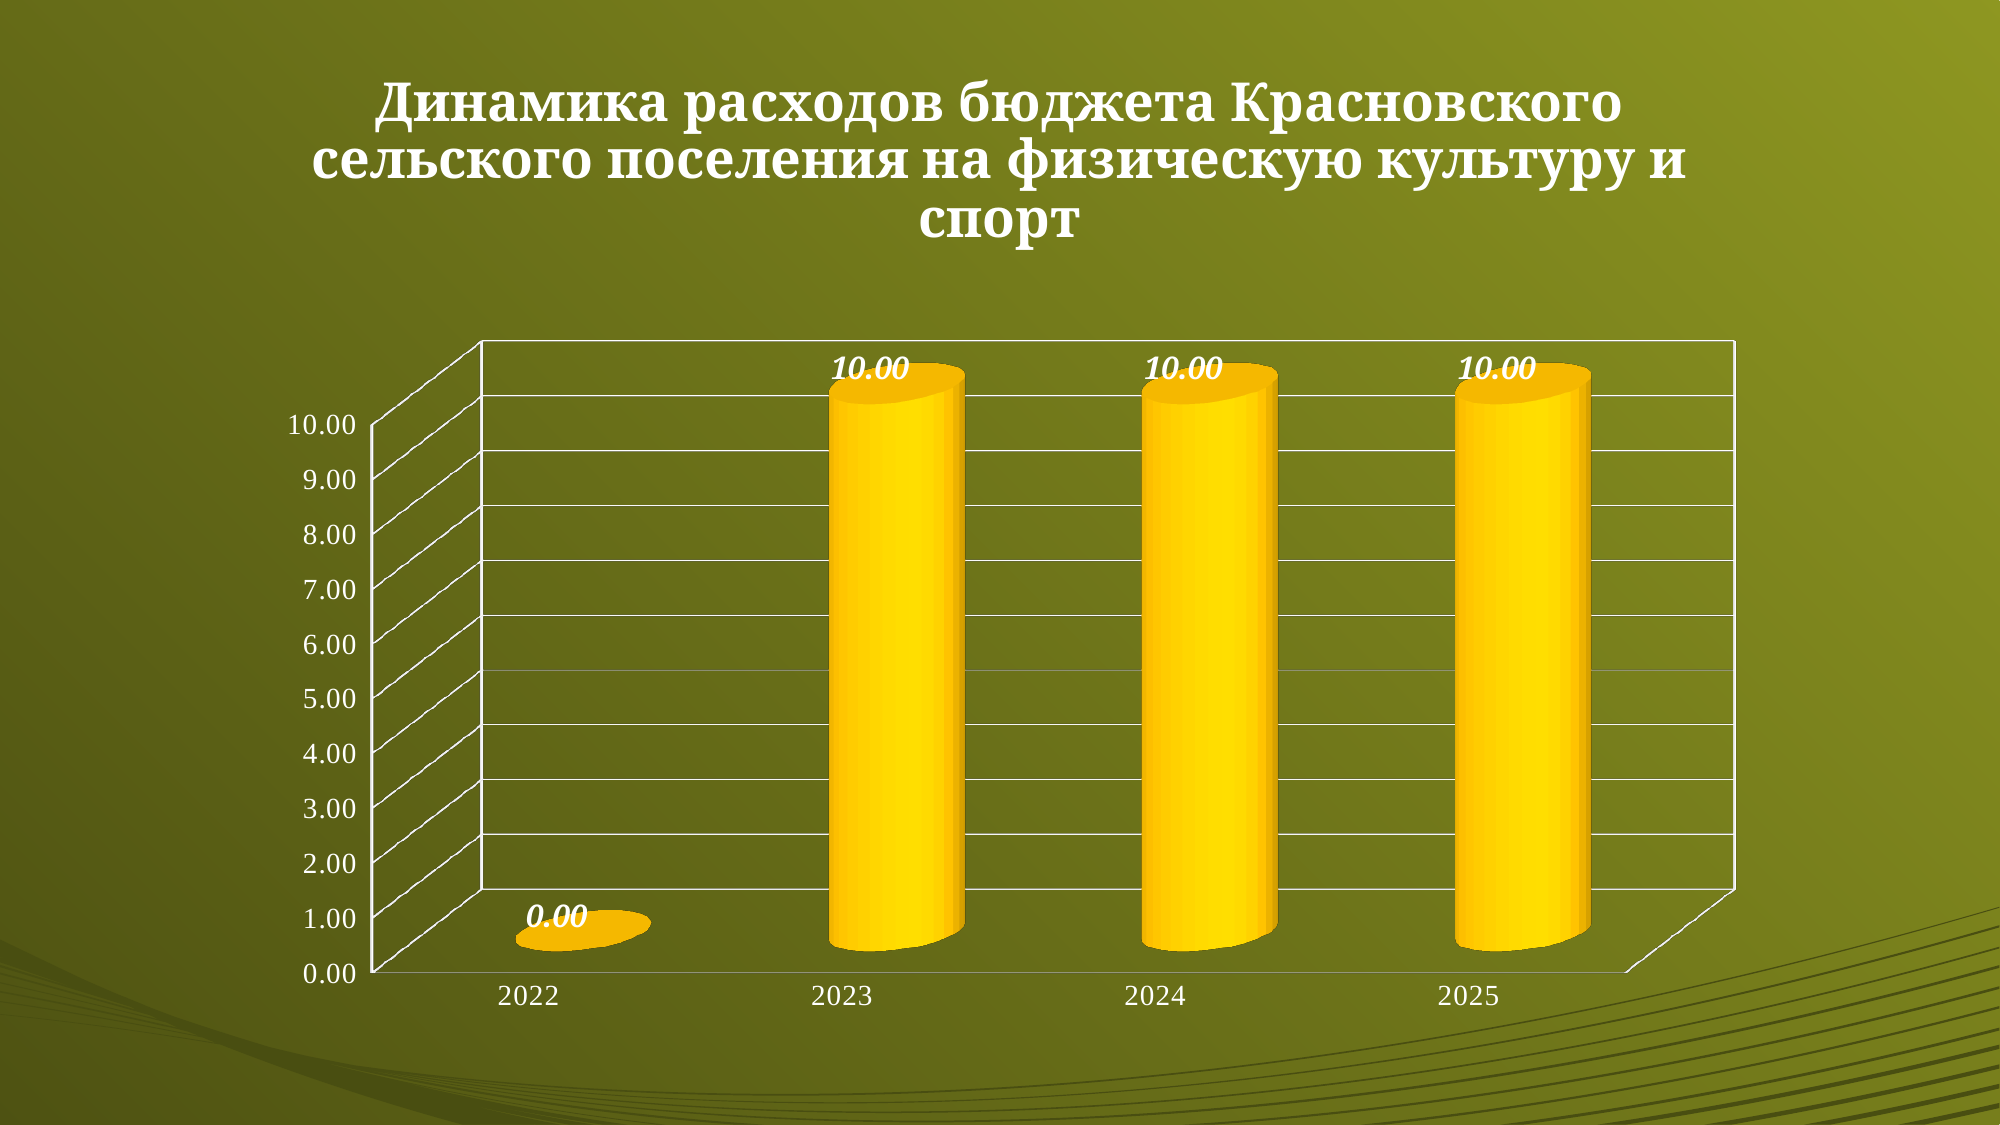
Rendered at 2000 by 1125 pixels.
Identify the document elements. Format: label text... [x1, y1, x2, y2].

chart [249, 256, 1750, 1071]
title Динамика расходов бюджета Красновского сельского поселения на физическую культуру и спорт [249, 65, 1750, 249]
